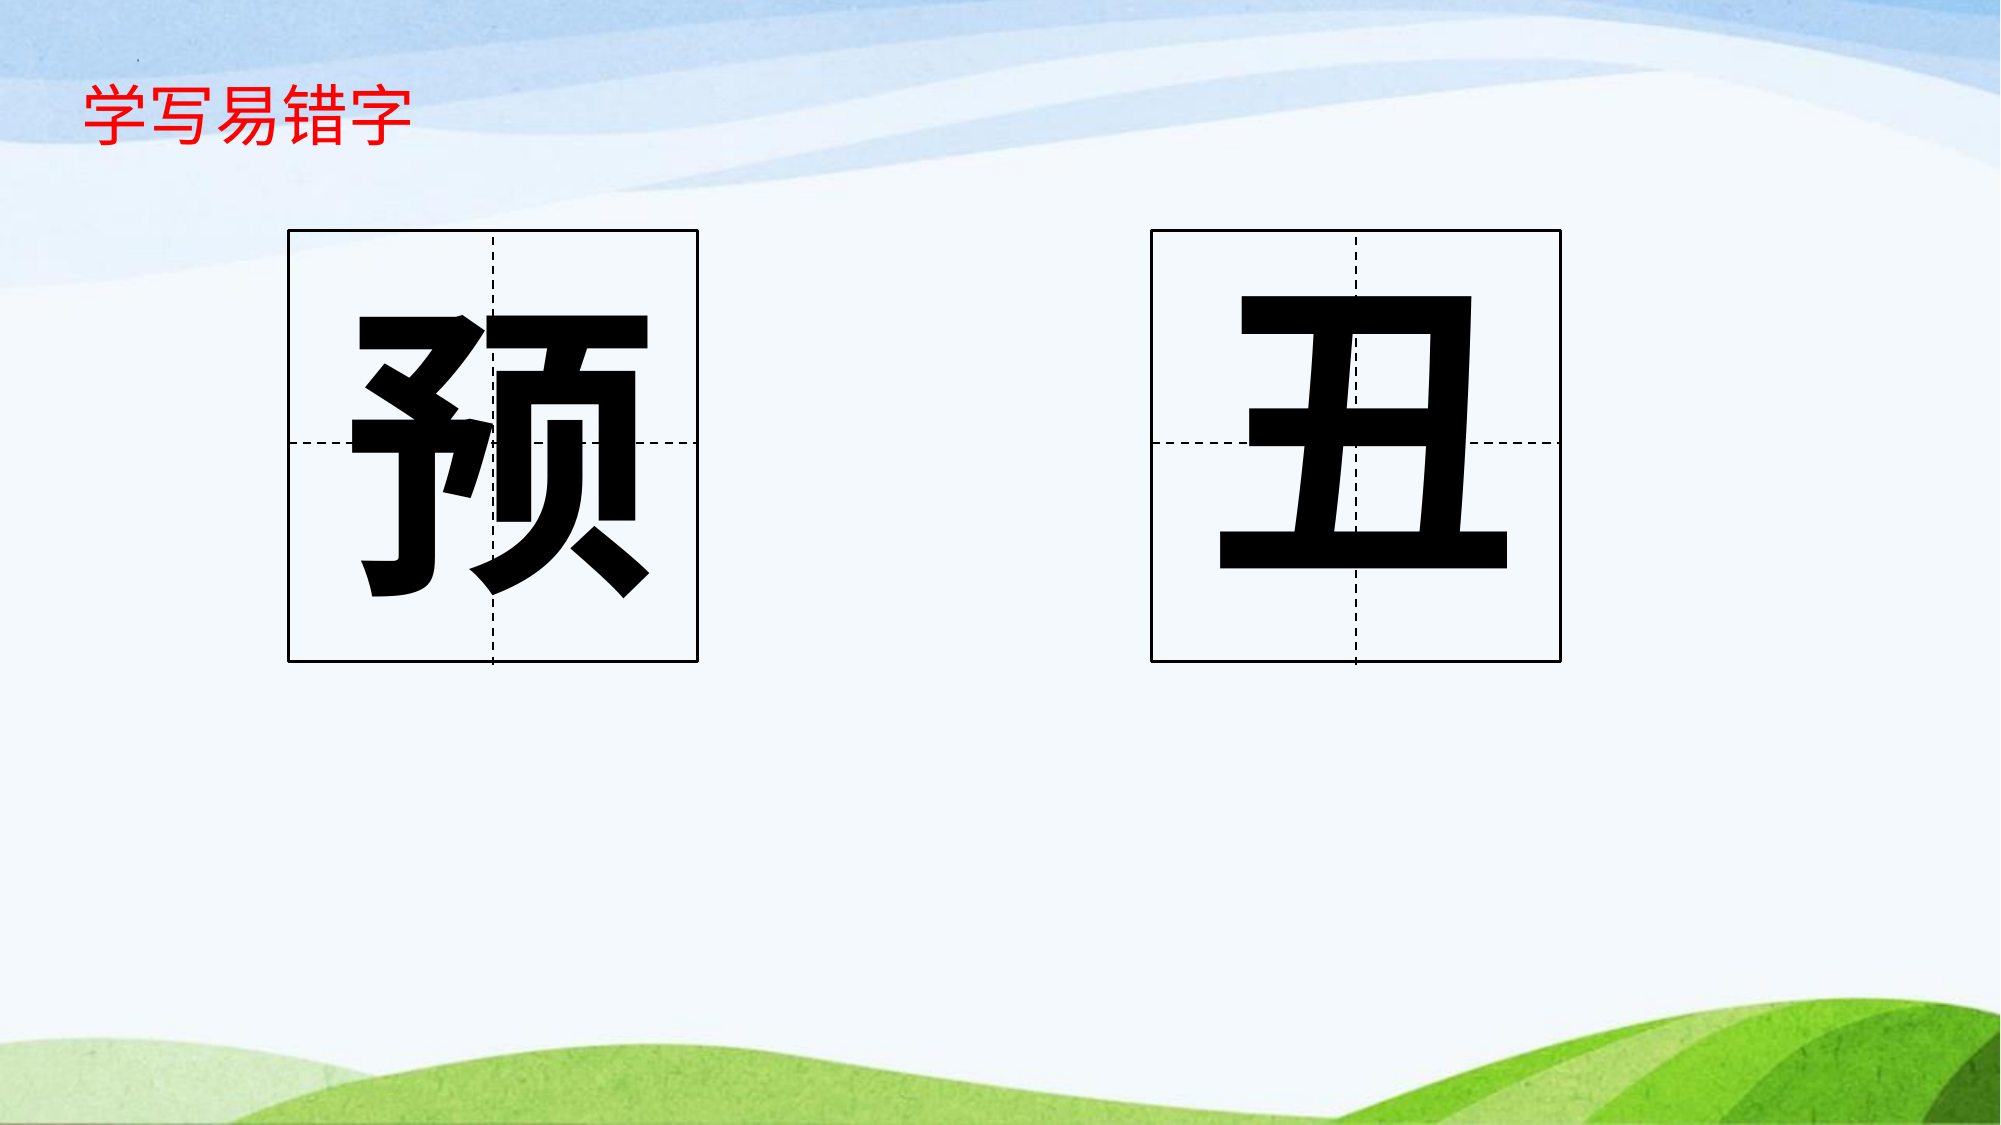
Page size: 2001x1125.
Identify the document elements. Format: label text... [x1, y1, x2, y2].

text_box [288, 230, 697, 669]
picture [0, 0, 2001, 1125]
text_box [1151, 230, 1561, 669]
text_box 学写易错字 [66, 66, 464, 162]
